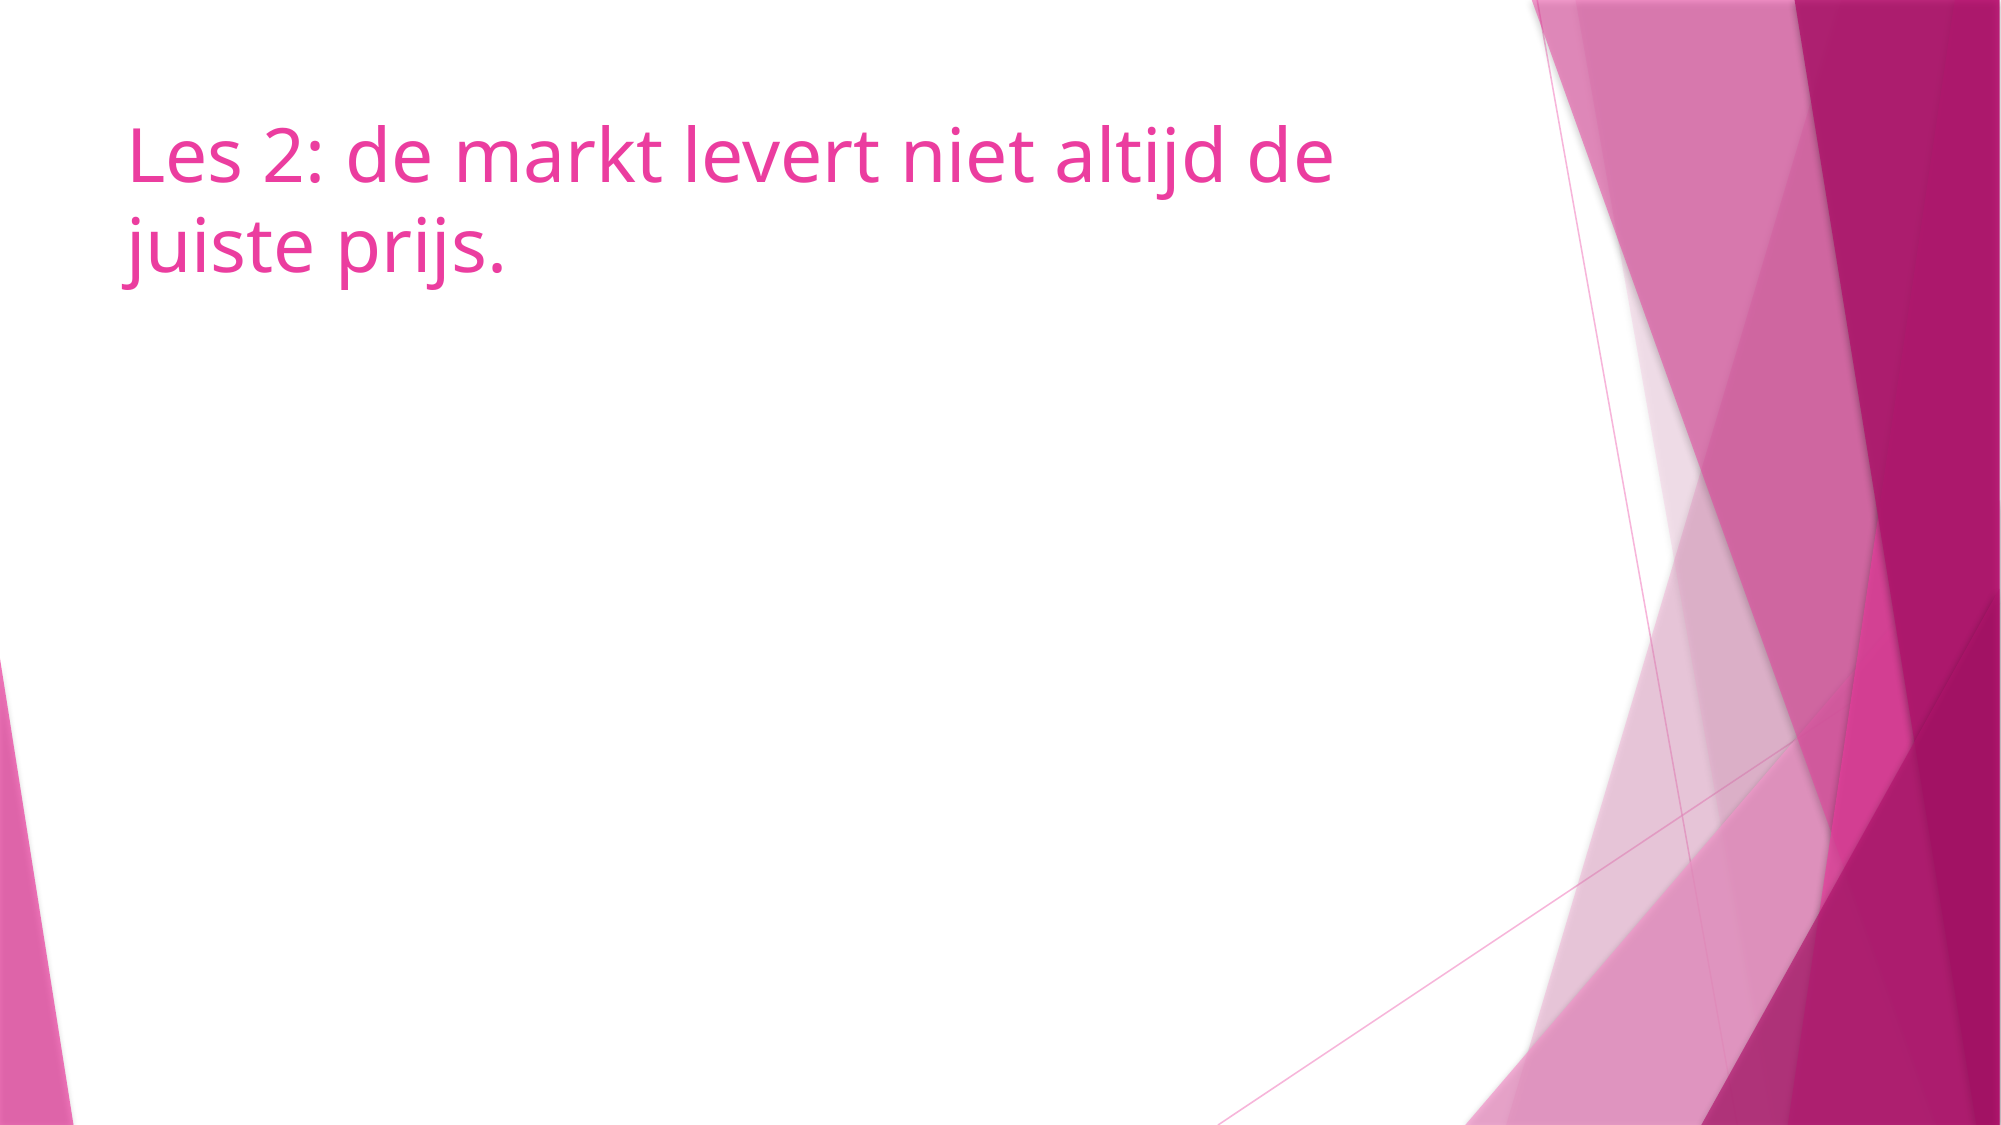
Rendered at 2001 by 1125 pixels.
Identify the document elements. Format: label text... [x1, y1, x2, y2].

title Les 2: de markt levert niet altijd de juiste prijs. [111, 99, 1522, 317]
